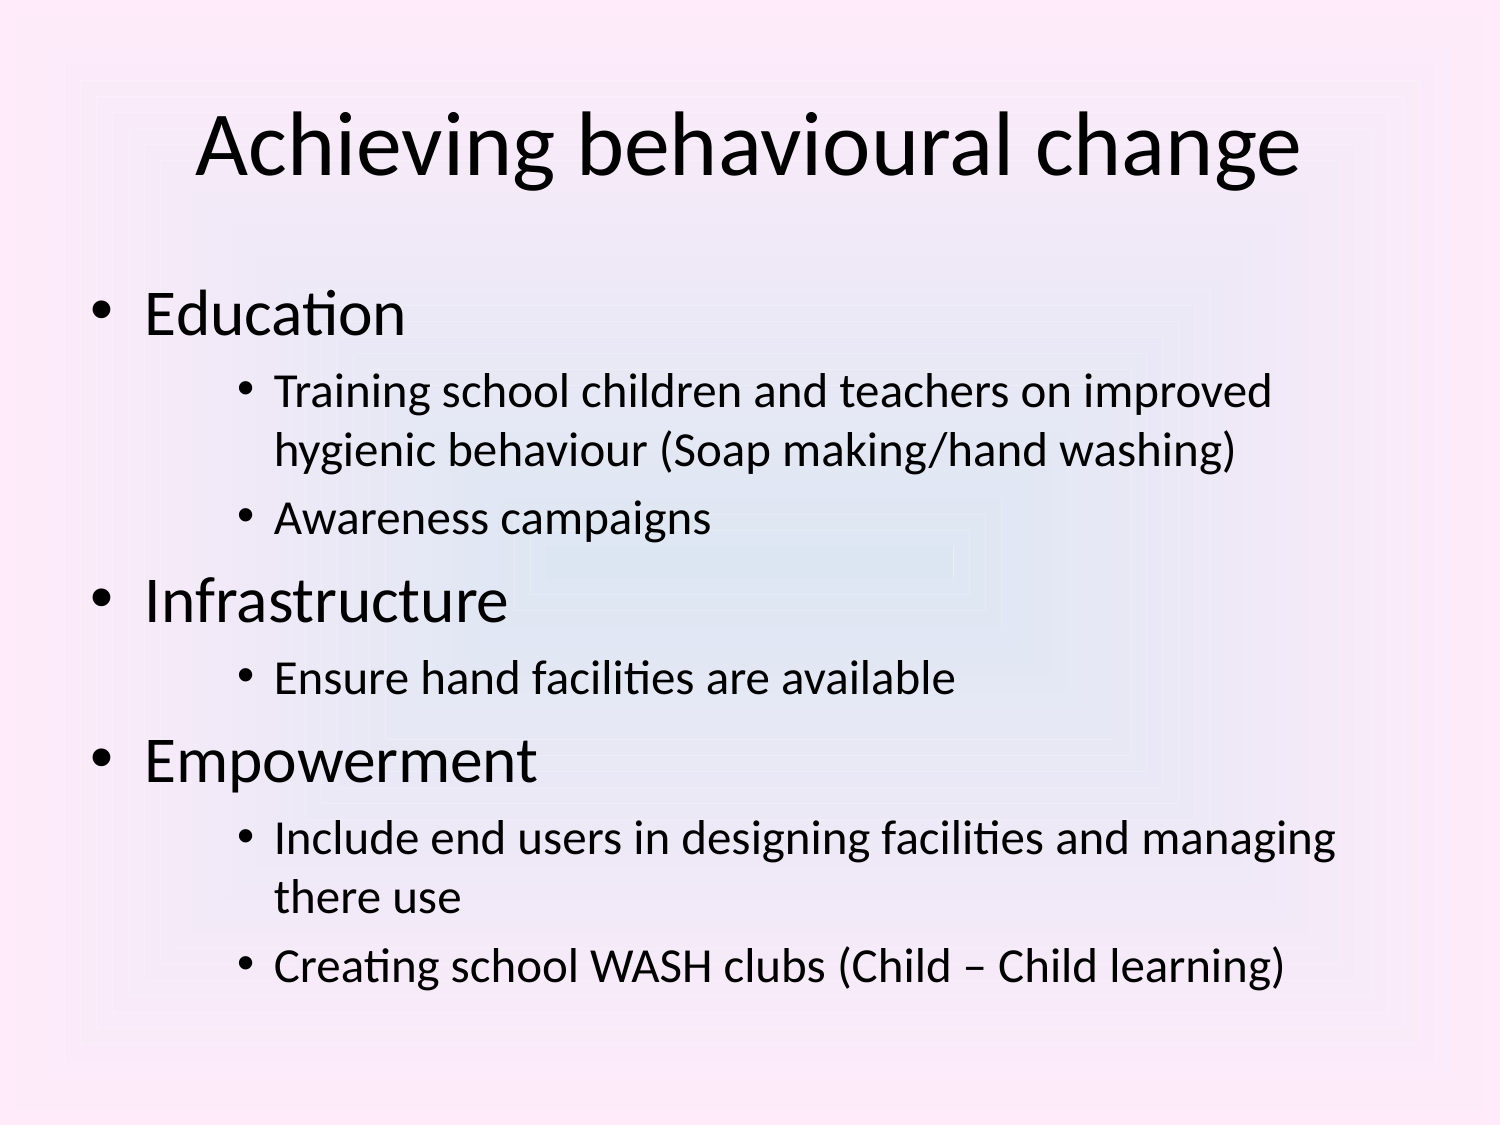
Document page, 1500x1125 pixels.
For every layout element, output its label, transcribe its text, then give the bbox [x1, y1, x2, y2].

list Education Training school children and teachers on improved hygienic behaviour (Soap making/hand washing) Awareness campaigns Infrastructure Ensure hand facilities are available Empowerment Include end users in designing facilities and managing there use Creating school WASH clubs (Child – Child learning) [75, 262, 1425, 1005]
title Achieving behavioural change [75, 45, 1425, 233]
